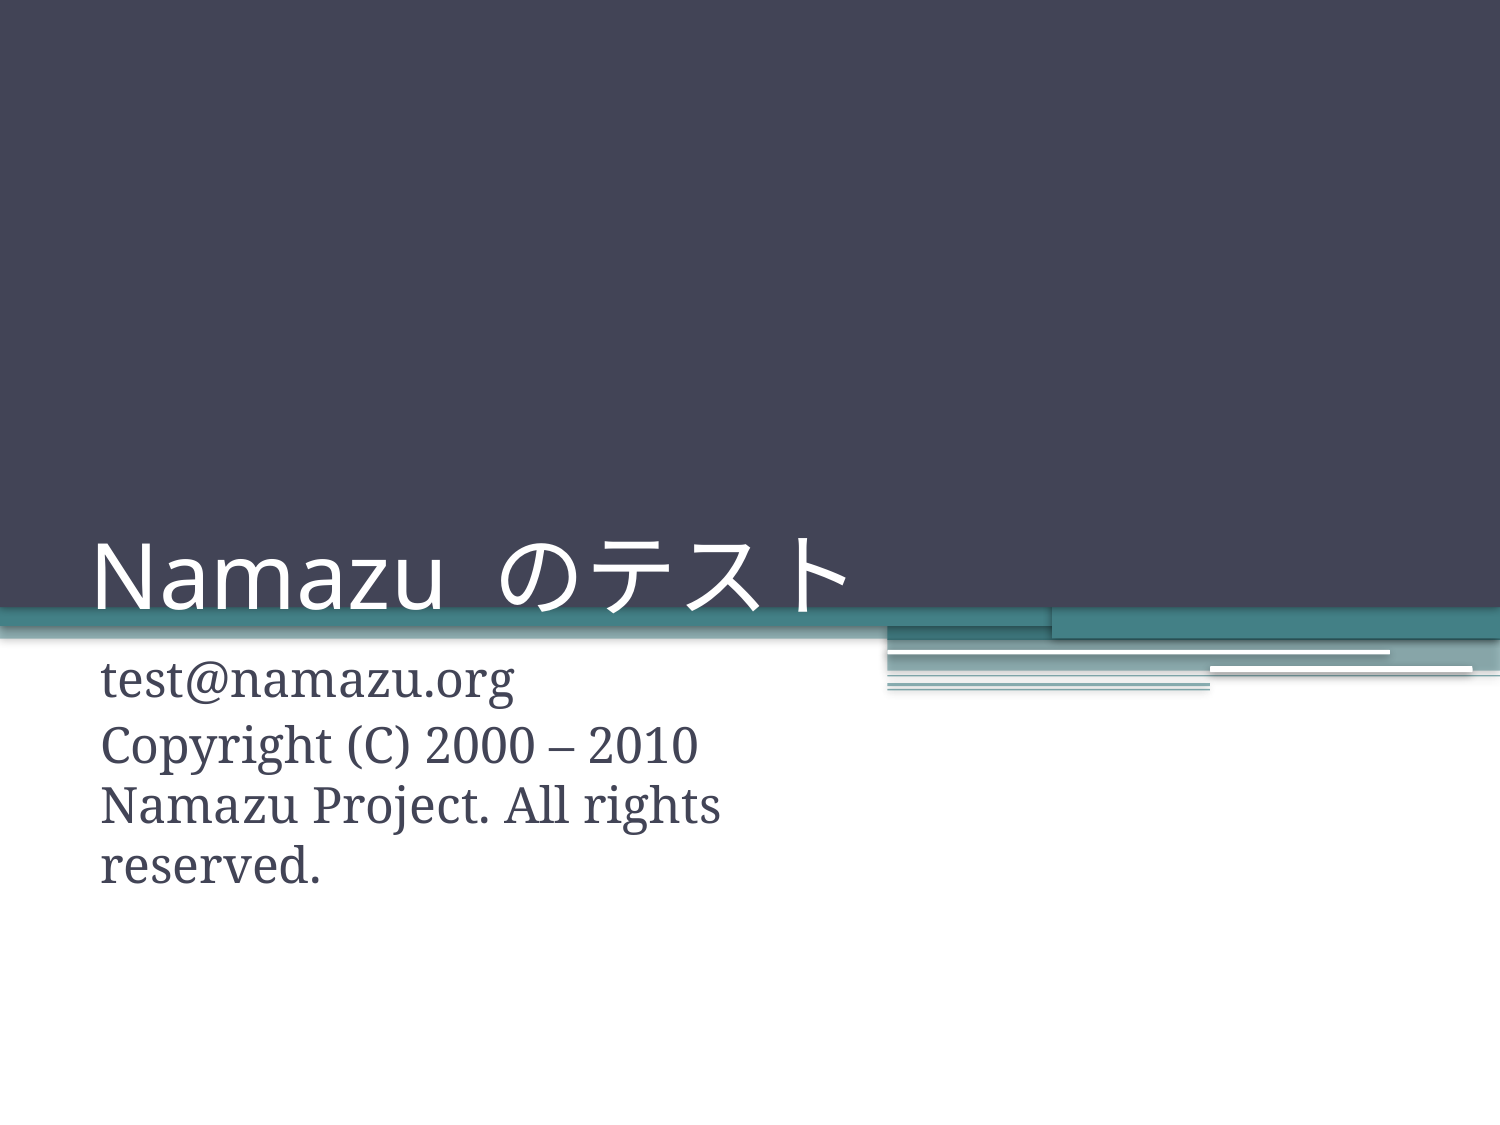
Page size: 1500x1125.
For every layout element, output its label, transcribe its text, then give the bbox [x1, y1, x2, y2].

title Namazu のテスト [75, 394, 1463, 636]
subtitle test@namazu.org Copyright (C) 2000 – 2010 Namazu Project. All rights reserved. [75, 639, 888, 928]
